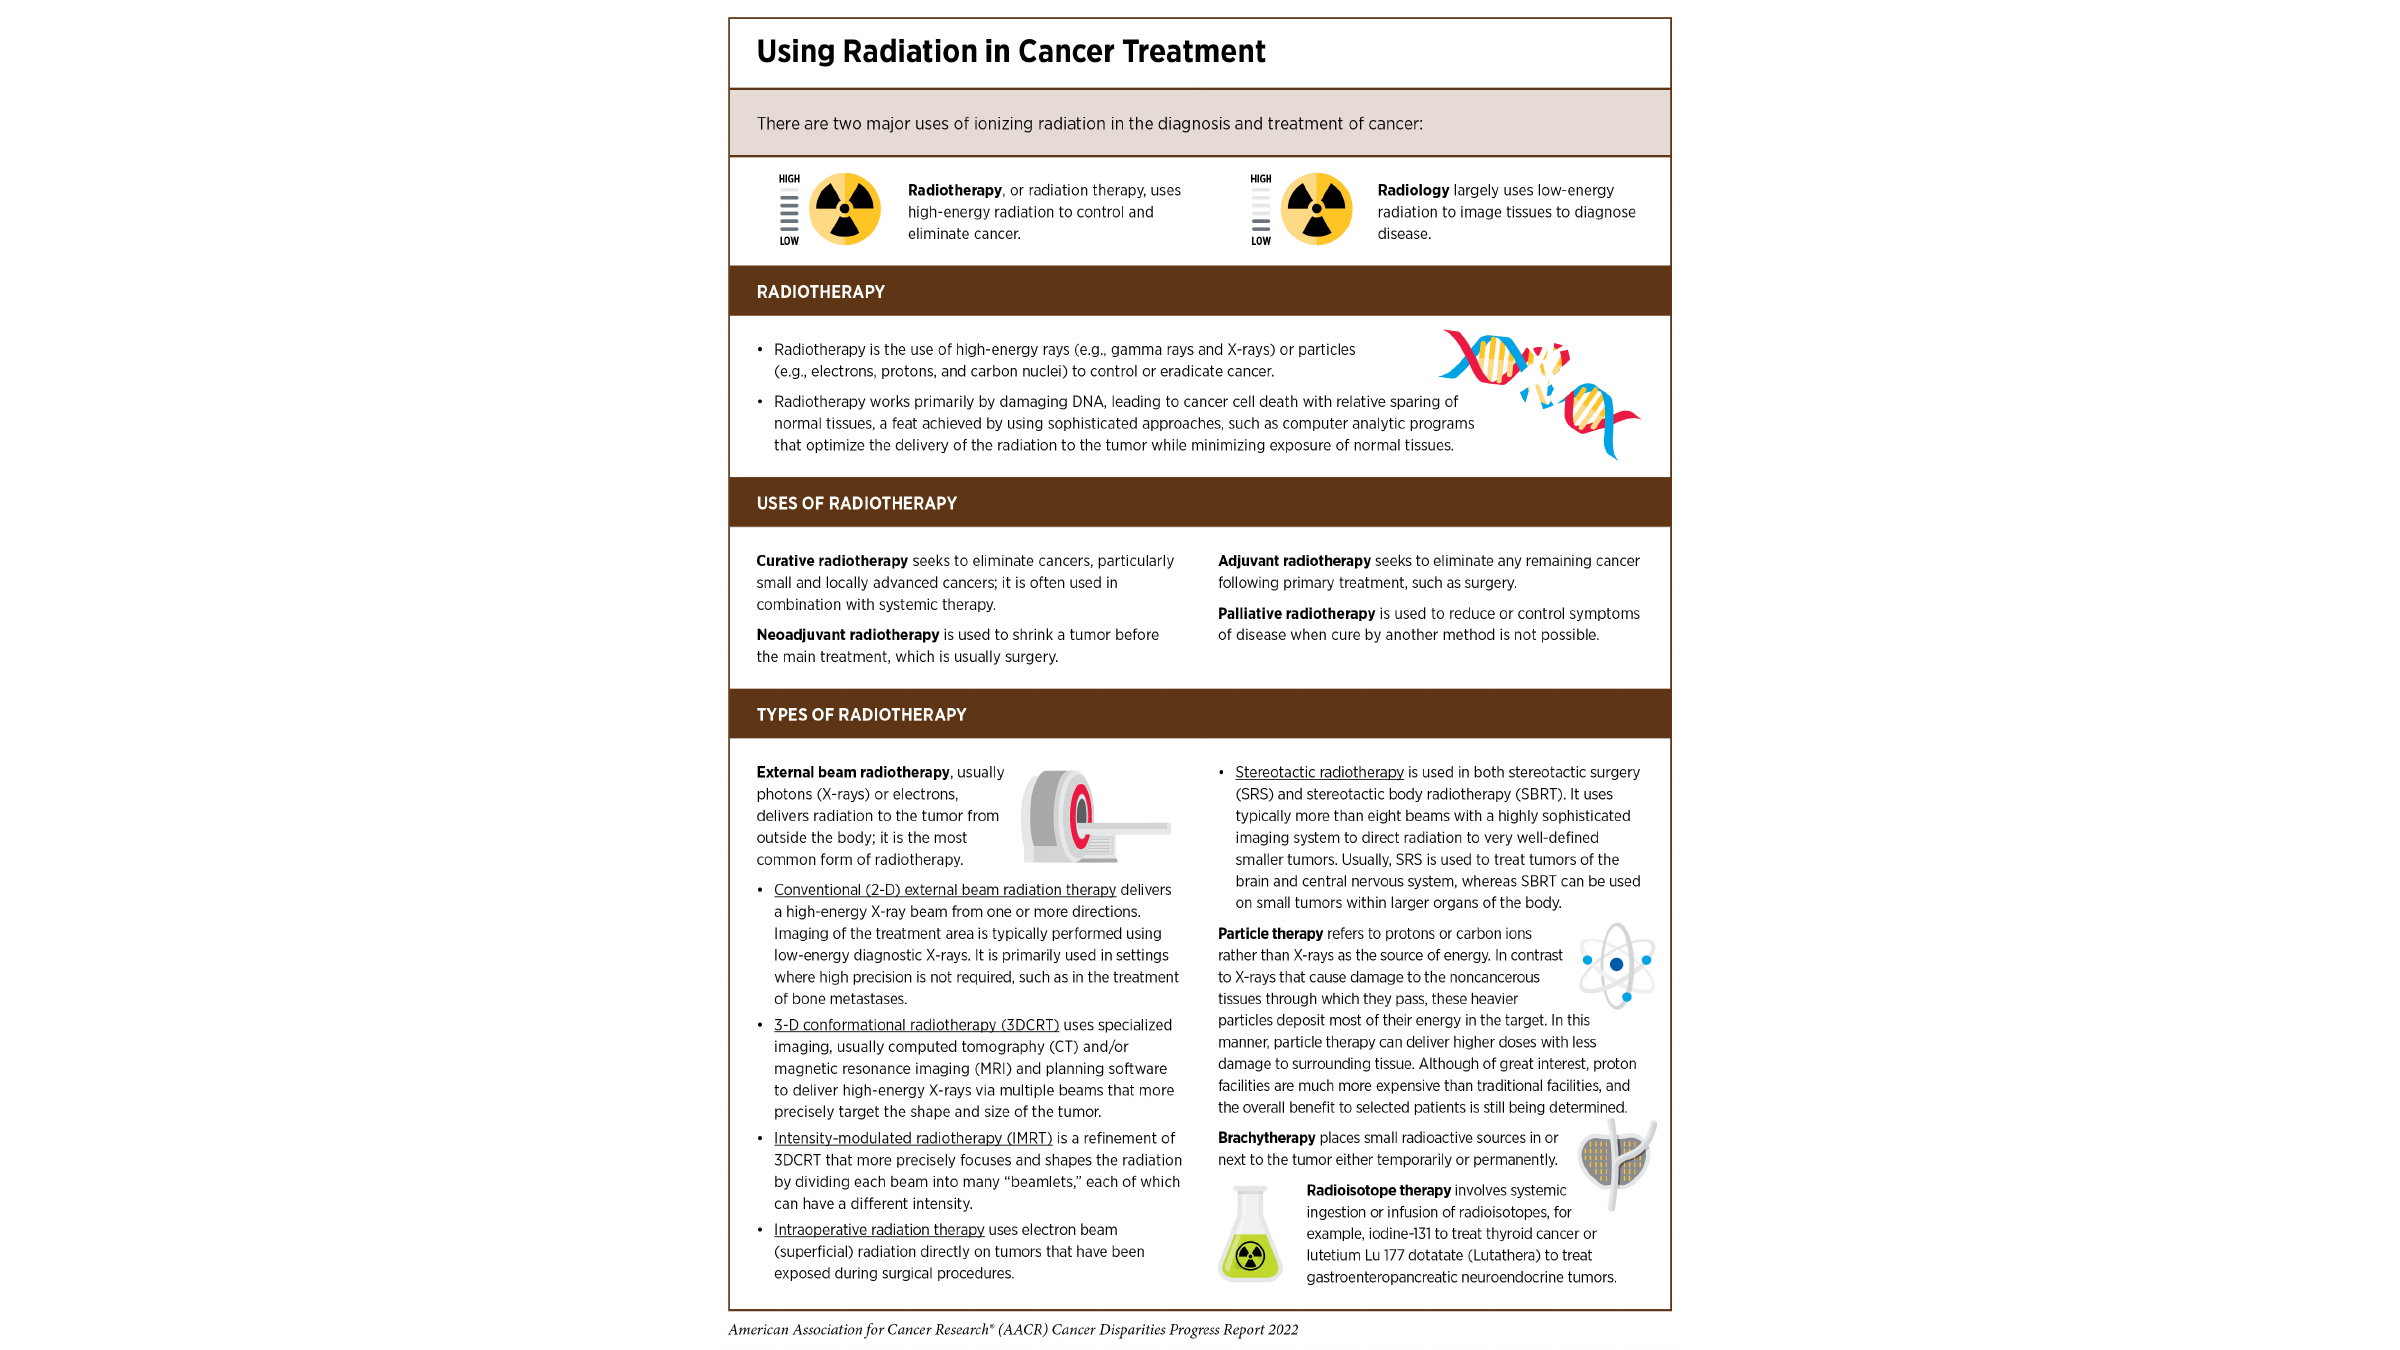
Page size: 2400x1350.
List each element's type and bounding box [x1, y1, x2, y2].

picture [711, 0, 1689, 1350]
